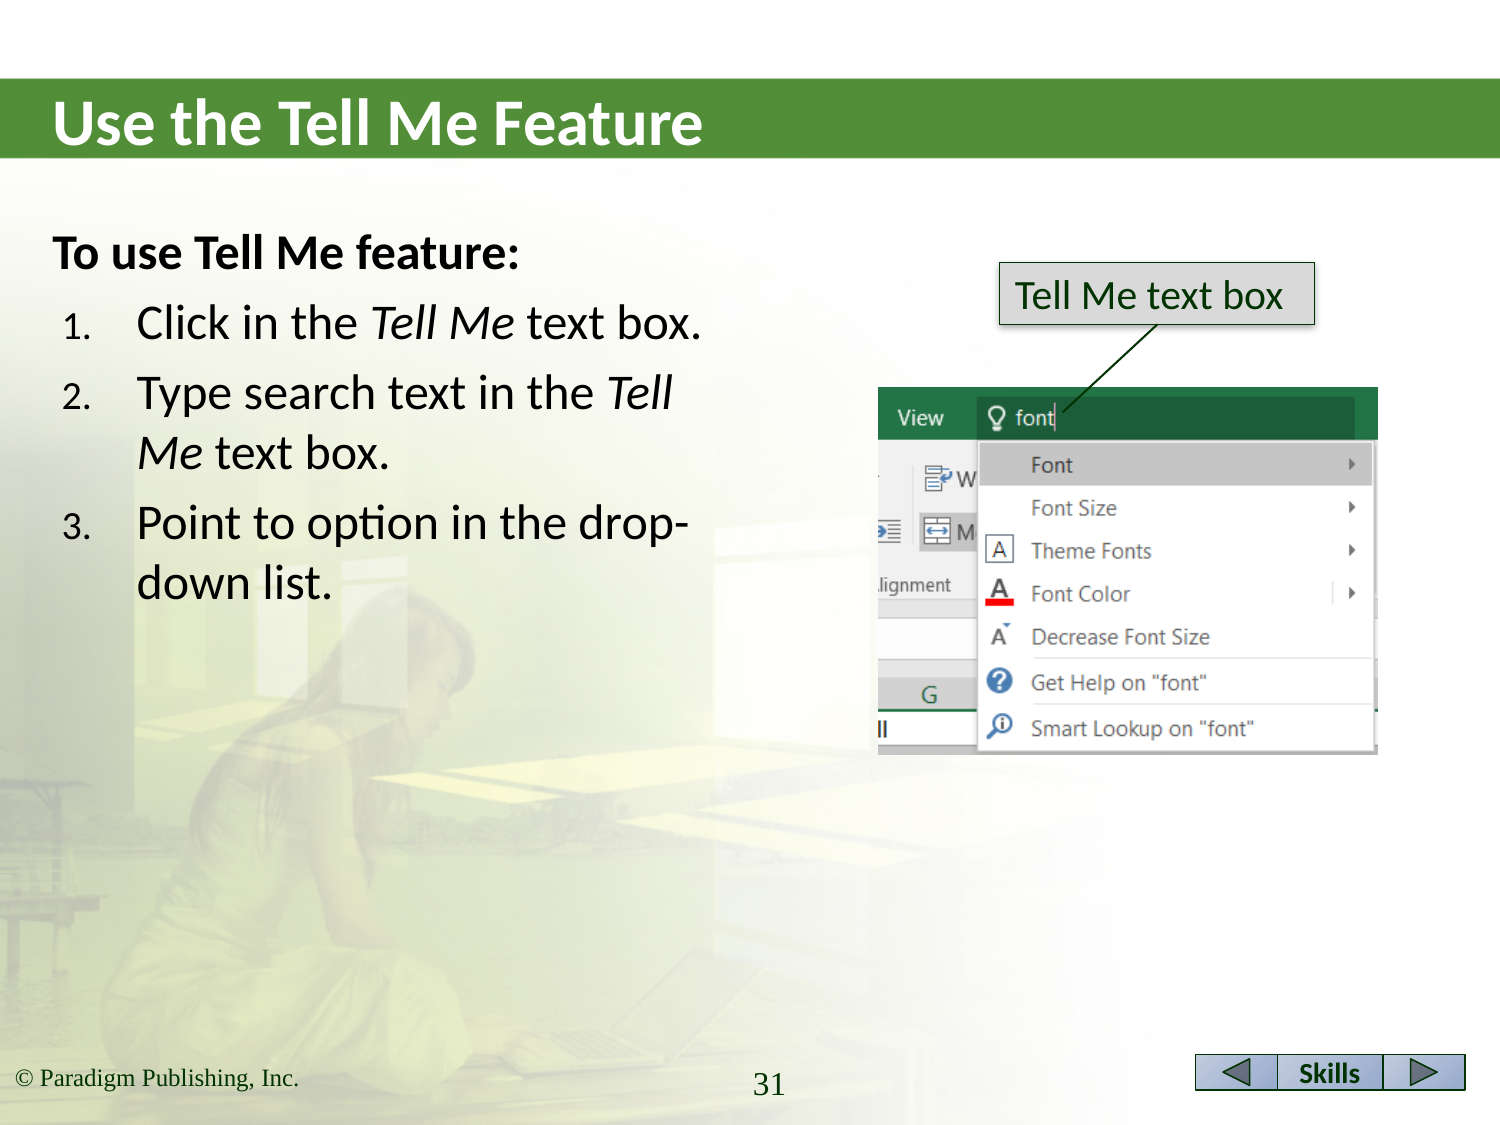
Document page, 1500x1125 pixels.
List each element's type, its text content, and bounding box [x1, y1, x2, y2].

list To use Tell Me feature: Click in the Tell Me text box. Type search text in the Tell Me text box. Point to option in the drop-down list. [37, 212, 763, 1030]
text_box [1062, 324, 1158, 413]
picture [0, 0, 1500, 1125]
text_box Tell Me text box [999, 262, 1315, 325]
title Use the Tell Me Feature [37, 71, 1463, 159]
